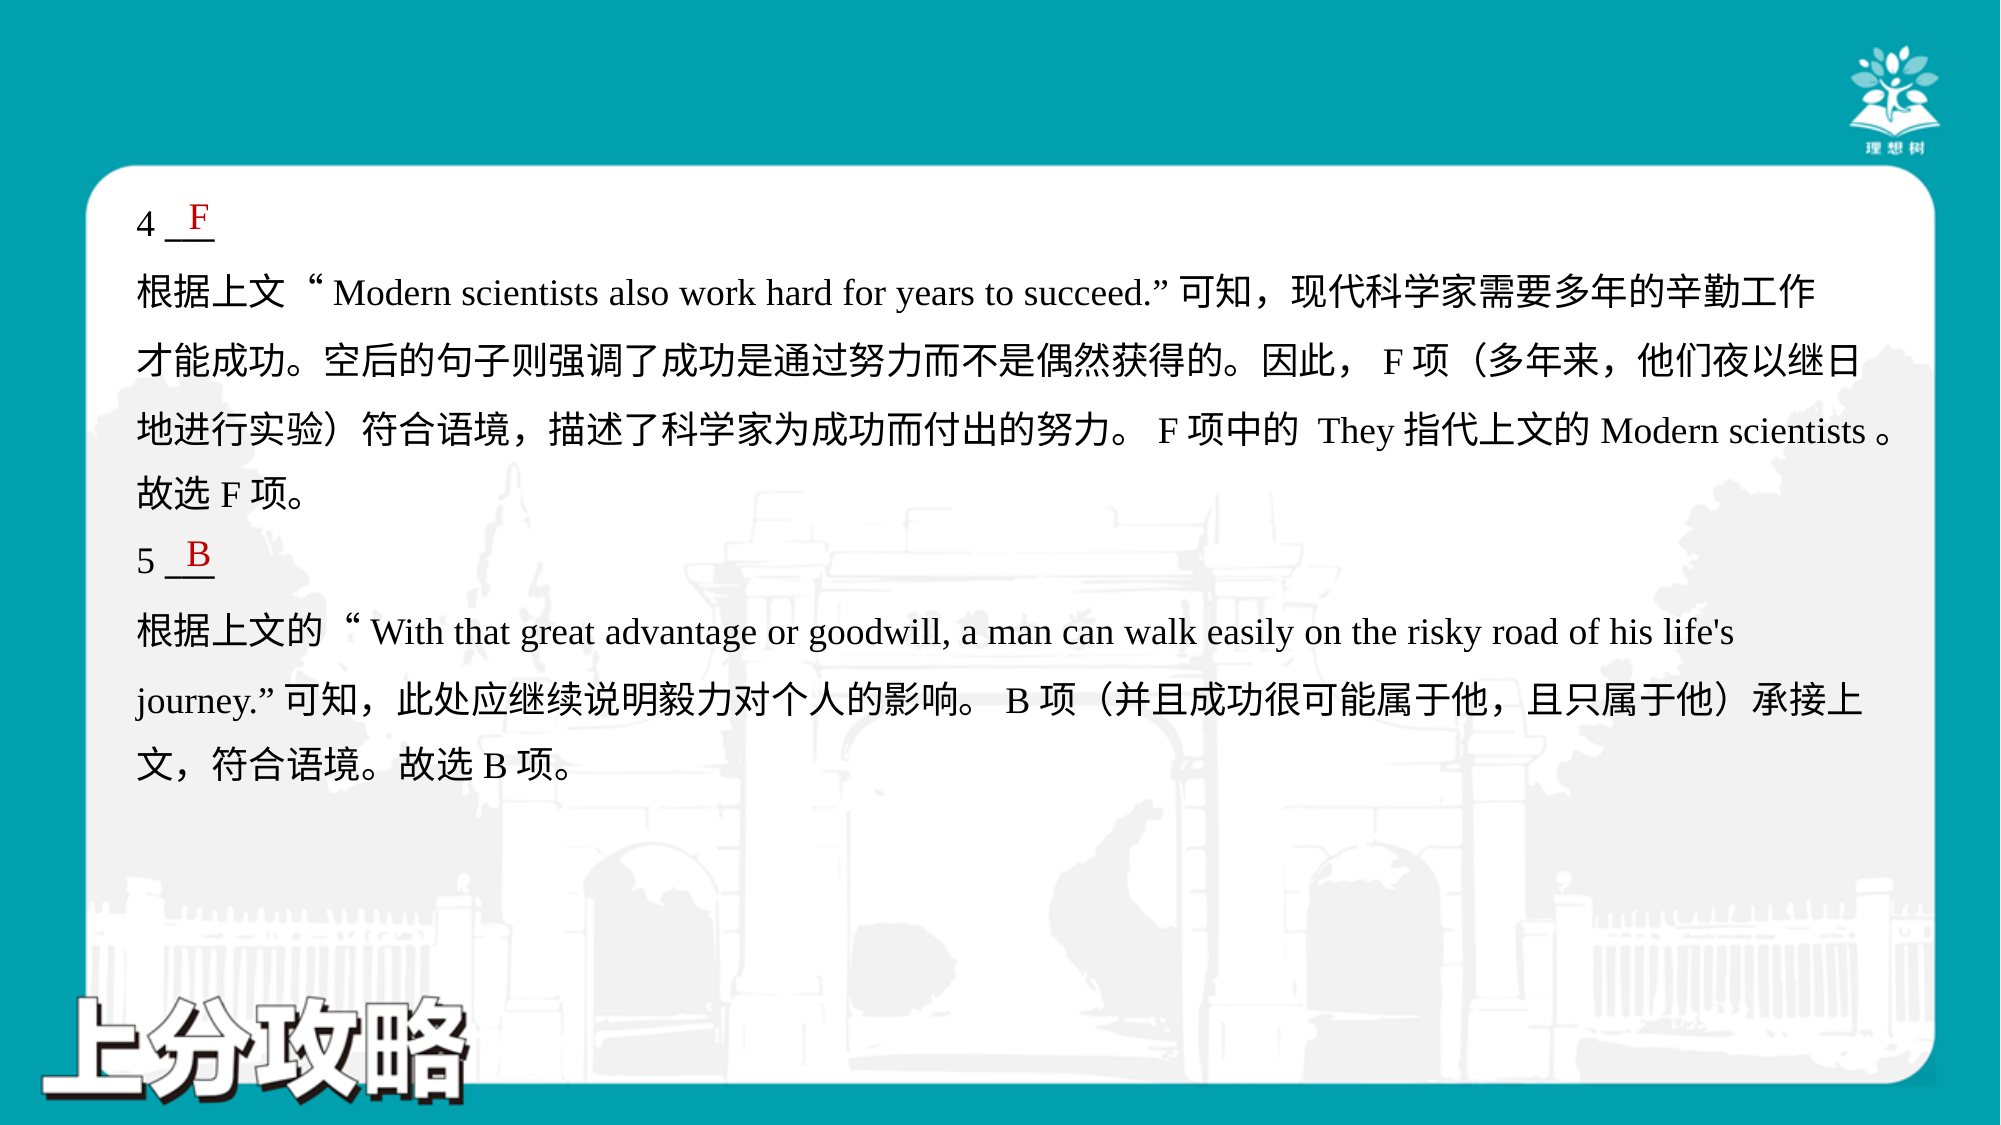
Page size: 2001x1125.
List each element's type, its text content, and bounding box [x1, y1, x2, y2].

text_box 根据上文的“With that great advantage or goodwill, a man can walk easily on the risky road of his life's journey.”可知，此处应继续说明毅力对个人的影响。B项（并且成功很可能属于他，且只属于他）承接上 文，符合语境。故选B项。 [136, 583, 1865, 779]
text_box B [172, 507, 226, 568]
text_box 根据上文“Modern scientists also work hard for years to succeed.”可知，现代科学家需要多年的辛勤工作 才能成功。空后的句子则强调了成功是通过努力而不是偶然获得的。因此，F项（多年来，他们夜以继日 地进行实验）符合语境，描述了科学家为成功而付出的努力。F项中的 They指代上文的Modern scientists。 故选F项。 [136, 244, 1865, 509]
picture [0, 0, 2000, 1125]
text_box 5 ___ [136, 514, 1865, 574]
text_box 4 ___ [136, 176, 1865, 237]
text_box F [174, 170, 223, 230]
